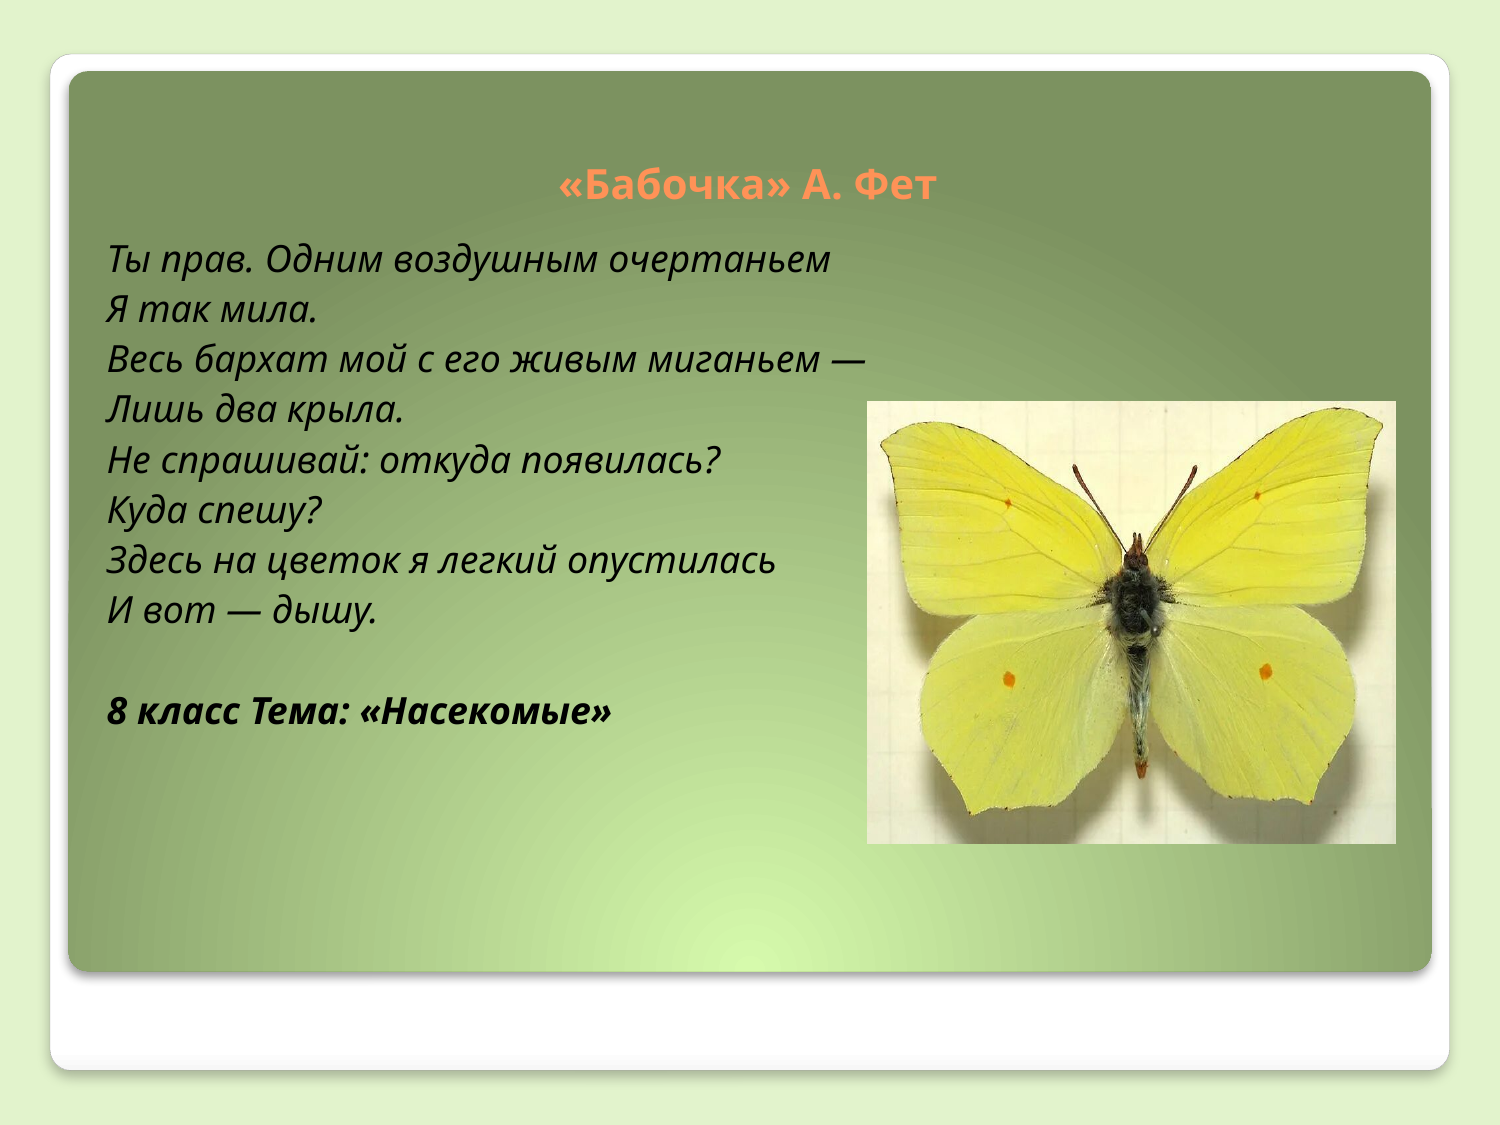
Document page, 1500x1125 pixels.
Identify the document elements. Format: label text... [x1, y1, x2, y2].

list Ты прав. Одним воздушным очертаньем Я так мила. Весь бархат мой с его живым миганьем — Лишь два крыла. Не спрашивай: откуда появилась? Куда спешу? Здесь на цветок я легкий опустилась И вот — дышу. 8 класс Тема: «Насекомые» [76, 219, 975, 988]
title «Бабочка» А. Фет [76, 66, 1420, 216]
picture [855, 314, 1396, 844]
